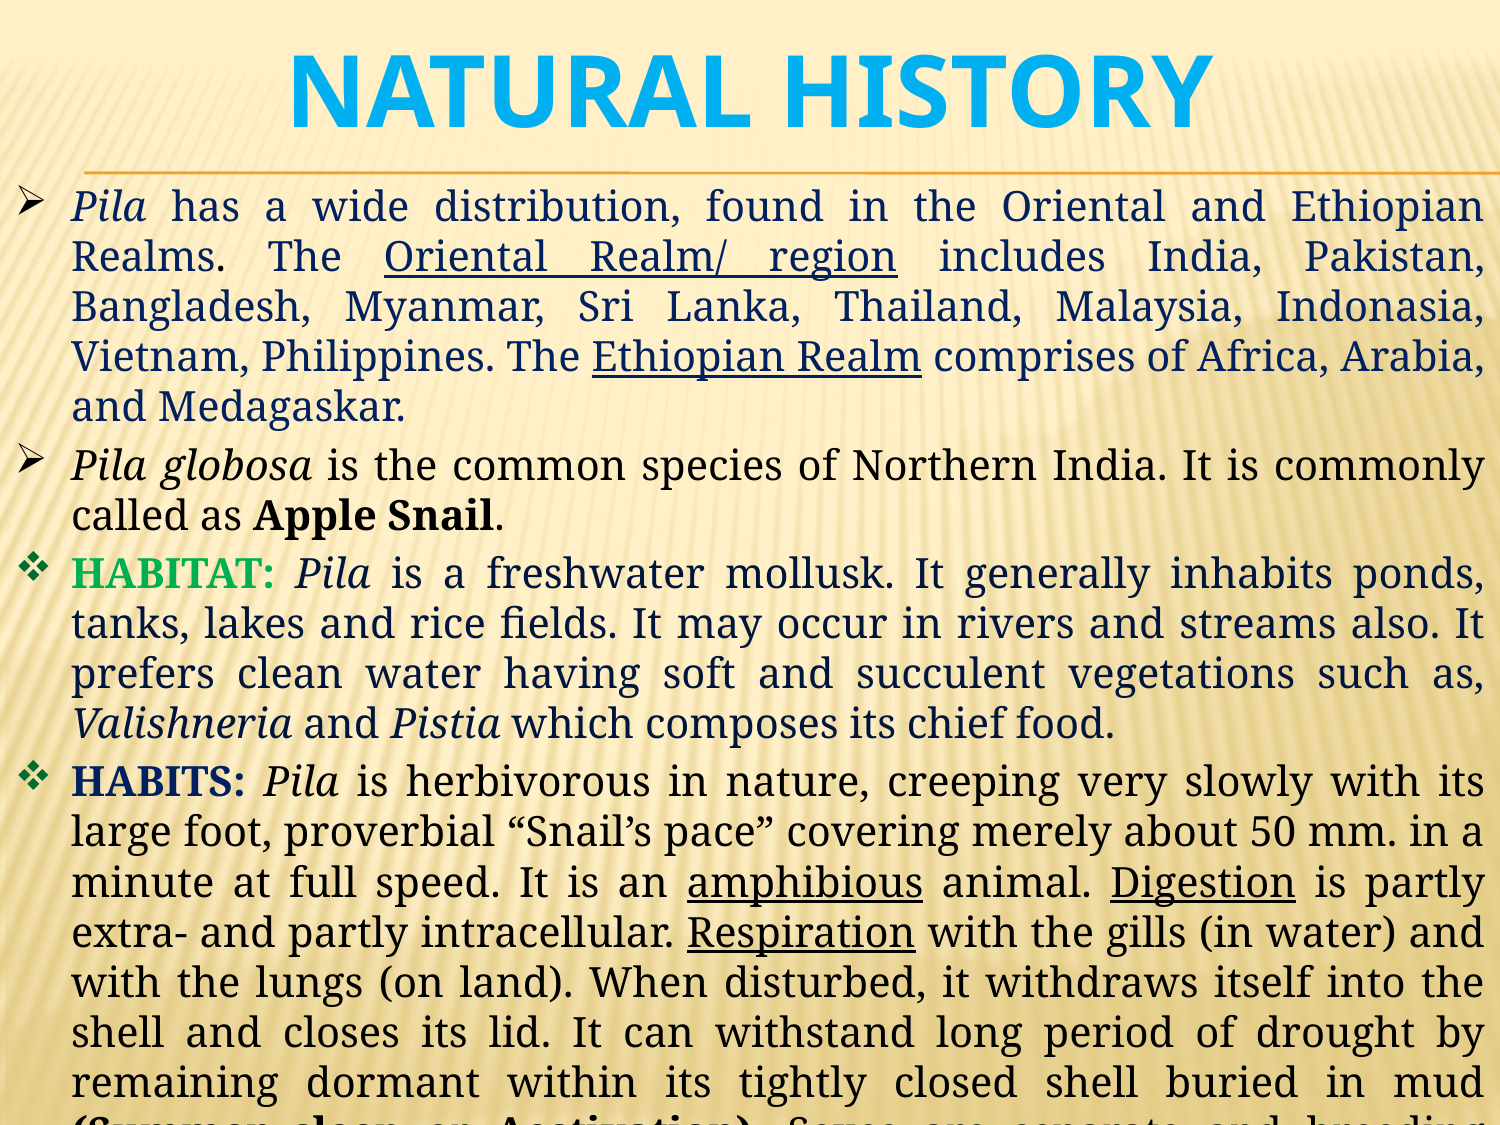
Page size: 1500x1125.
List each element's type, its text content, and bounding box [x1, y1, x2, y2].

title Natural History [0, 19, 1500, 156]
list Pila has a wide distribution, found in the Oriental and Ethiopian Realms. The Oriental Realm/ region includes India, Pakistan, Bangladesh, Myanmar, Sri Lanka, Thailand, Malaysia, Indonasia, Vietnam, Philippines. The Ethiopian Realm comprises of Africa, Arabia, and Medagaskar. Pila globosa is the common species of Northern India. It is commonly called as Apple Snail. HABITAT: Pila is a freshwater mollusk. It generally inhabits ponds, tanks, lakes and rice fields. It may occur in rivers and streams also. It prefers clean water having soft and succulent vegetations such as, Valishneria and Pistia which composes its chief food. HABITS: Pila is herbivorous in nature, creeping very slowly with its large foot, proverbial “Snail’s pace” covering merely about 50 mm. in a minute at full speed. It is an amphibious animal. Digestion is partly extra- and partly intracellular. Respiration with the gills (in water) and with the lungs (on land). When disturbed, it withdraws itself into the shell and closes its lid. It can withstand long period of drought by remaining dormant within its tightly closed shell buried in mud (Summer sleep or Aestivation). Sexes are separate and breeding takes place in rainy season. Fertilization is internal. [0, 172, 1500, 1125]
